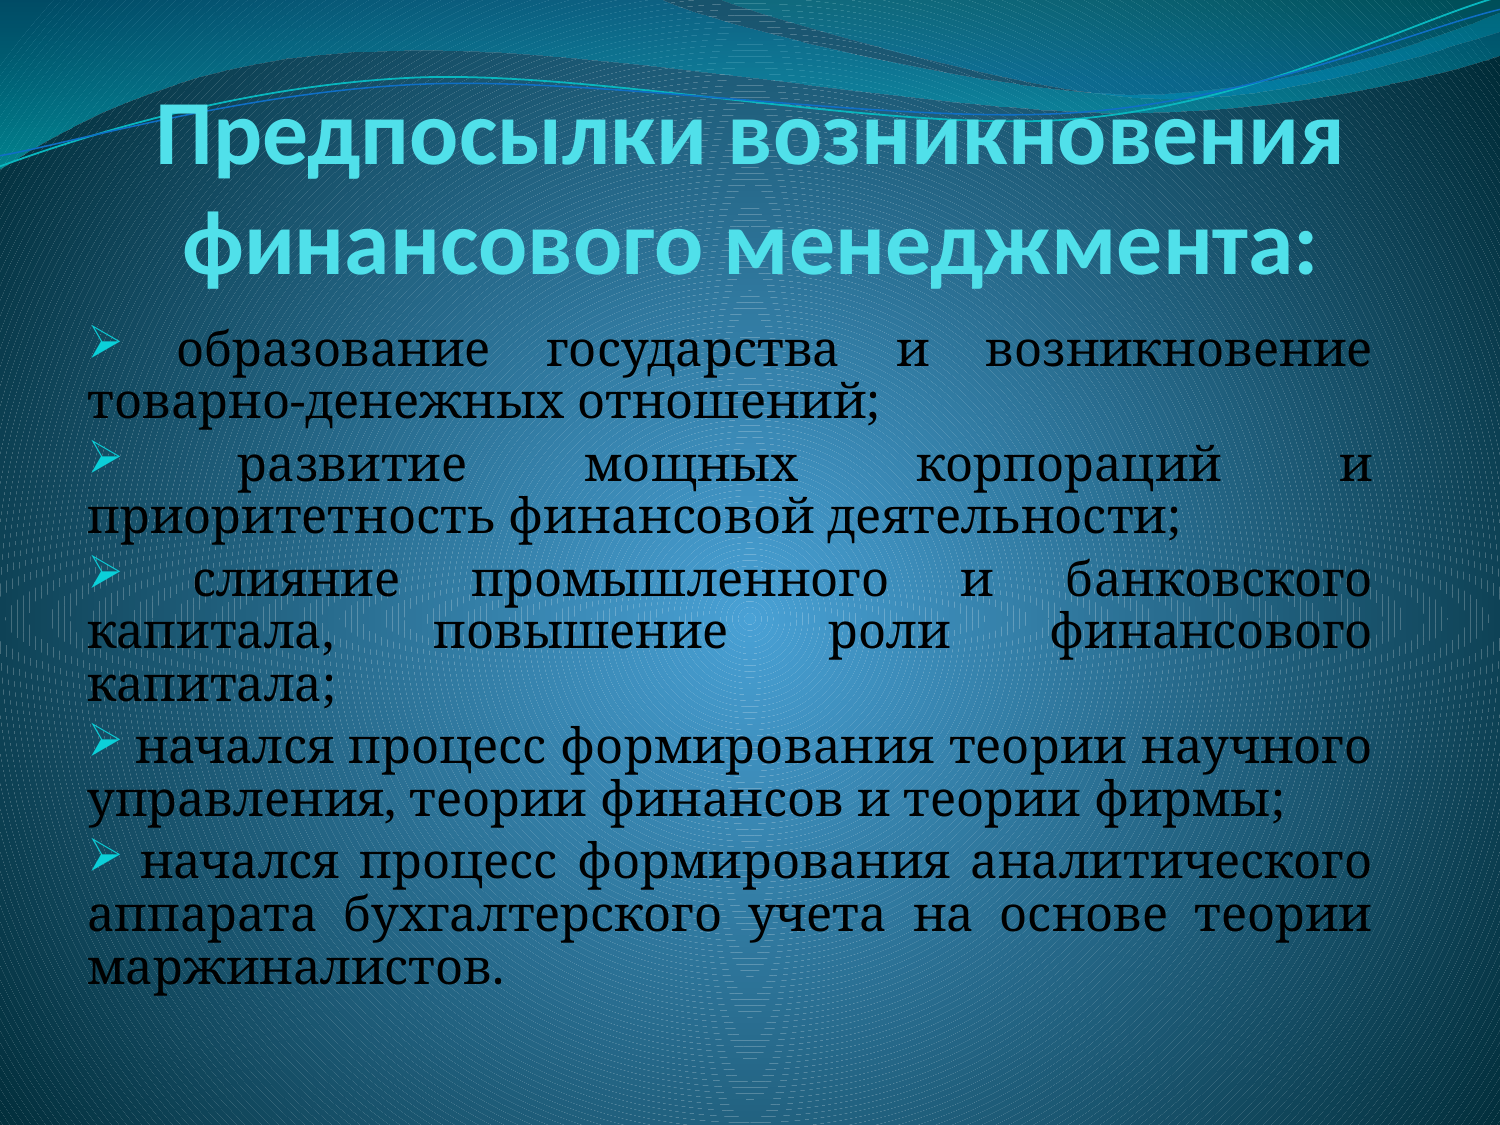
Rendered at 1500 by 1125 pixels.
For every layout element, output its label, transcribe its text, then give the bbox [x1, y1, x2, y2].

subtitle образование государства и возникновение товарно-денежных отношений; развитие мощных корпораций и приоритетность финансовой деятельности; слияние промышленного и банковского капитала, повышение роли финансового капитала; начался процесс формирования теории научного управления, теории финансов и теории фирмы; начался процесс формирования аналитического аппарата бухгалтерского учета на основе теории маржиналистов. [87, 316, 1377, 1055]
title Предпосылки возникновения финансового менеджмента: [87, 46, 1419, 294]
